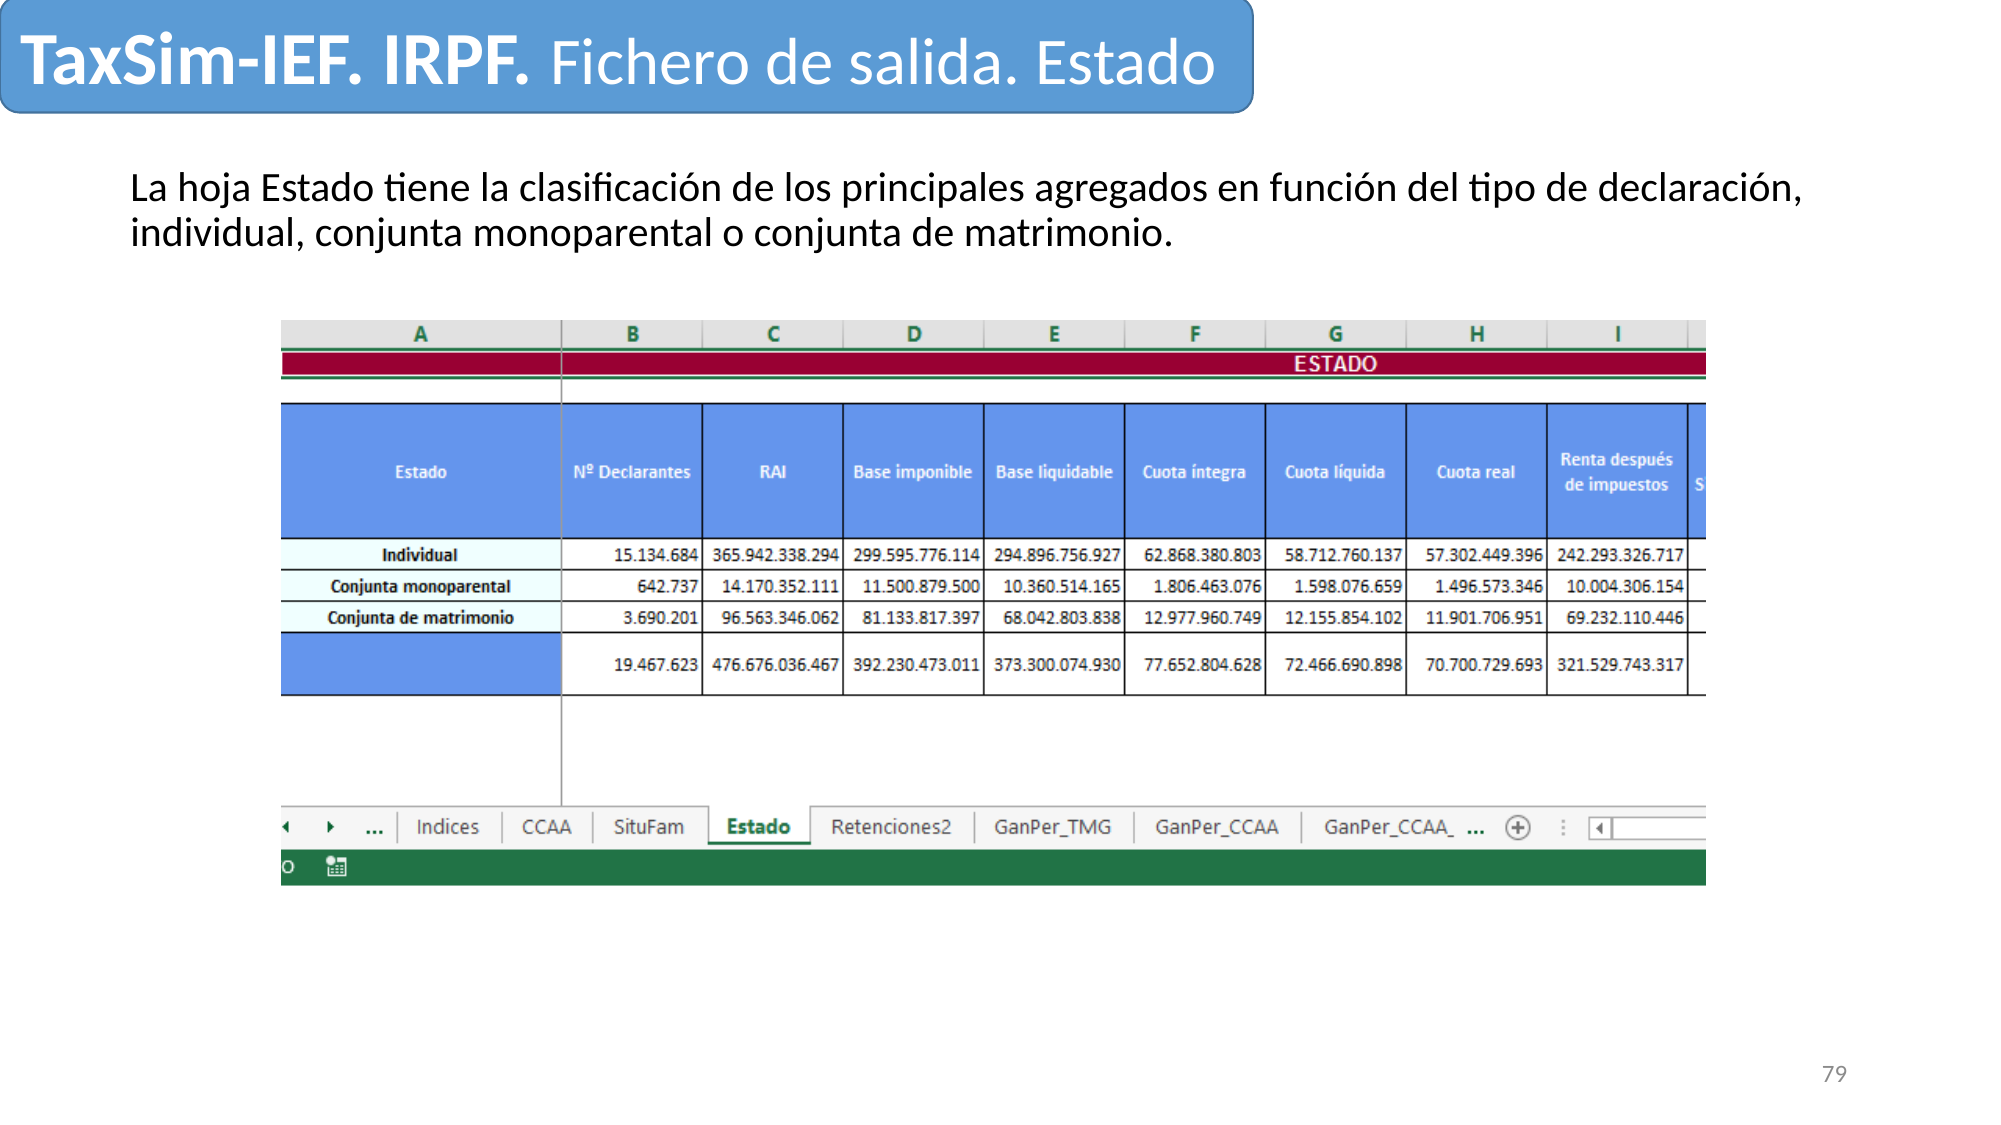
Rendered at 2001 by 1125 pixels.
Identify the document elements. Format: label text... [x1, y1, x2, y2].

picture [281, 320, 1706, 889]
list La hoja Estado tiene la clasificación de los principales agregados en función del tipo de declaración, individual, conjunta monoparental o conjunta de matrimonio. [115, 158, 1841, 302]
slide_number 79 [1412, 1042, 1863, 1103]
text_box TaxSim-IEF. IRPF. Fichero de salida. Estado [0, 0, 1254, 114]
